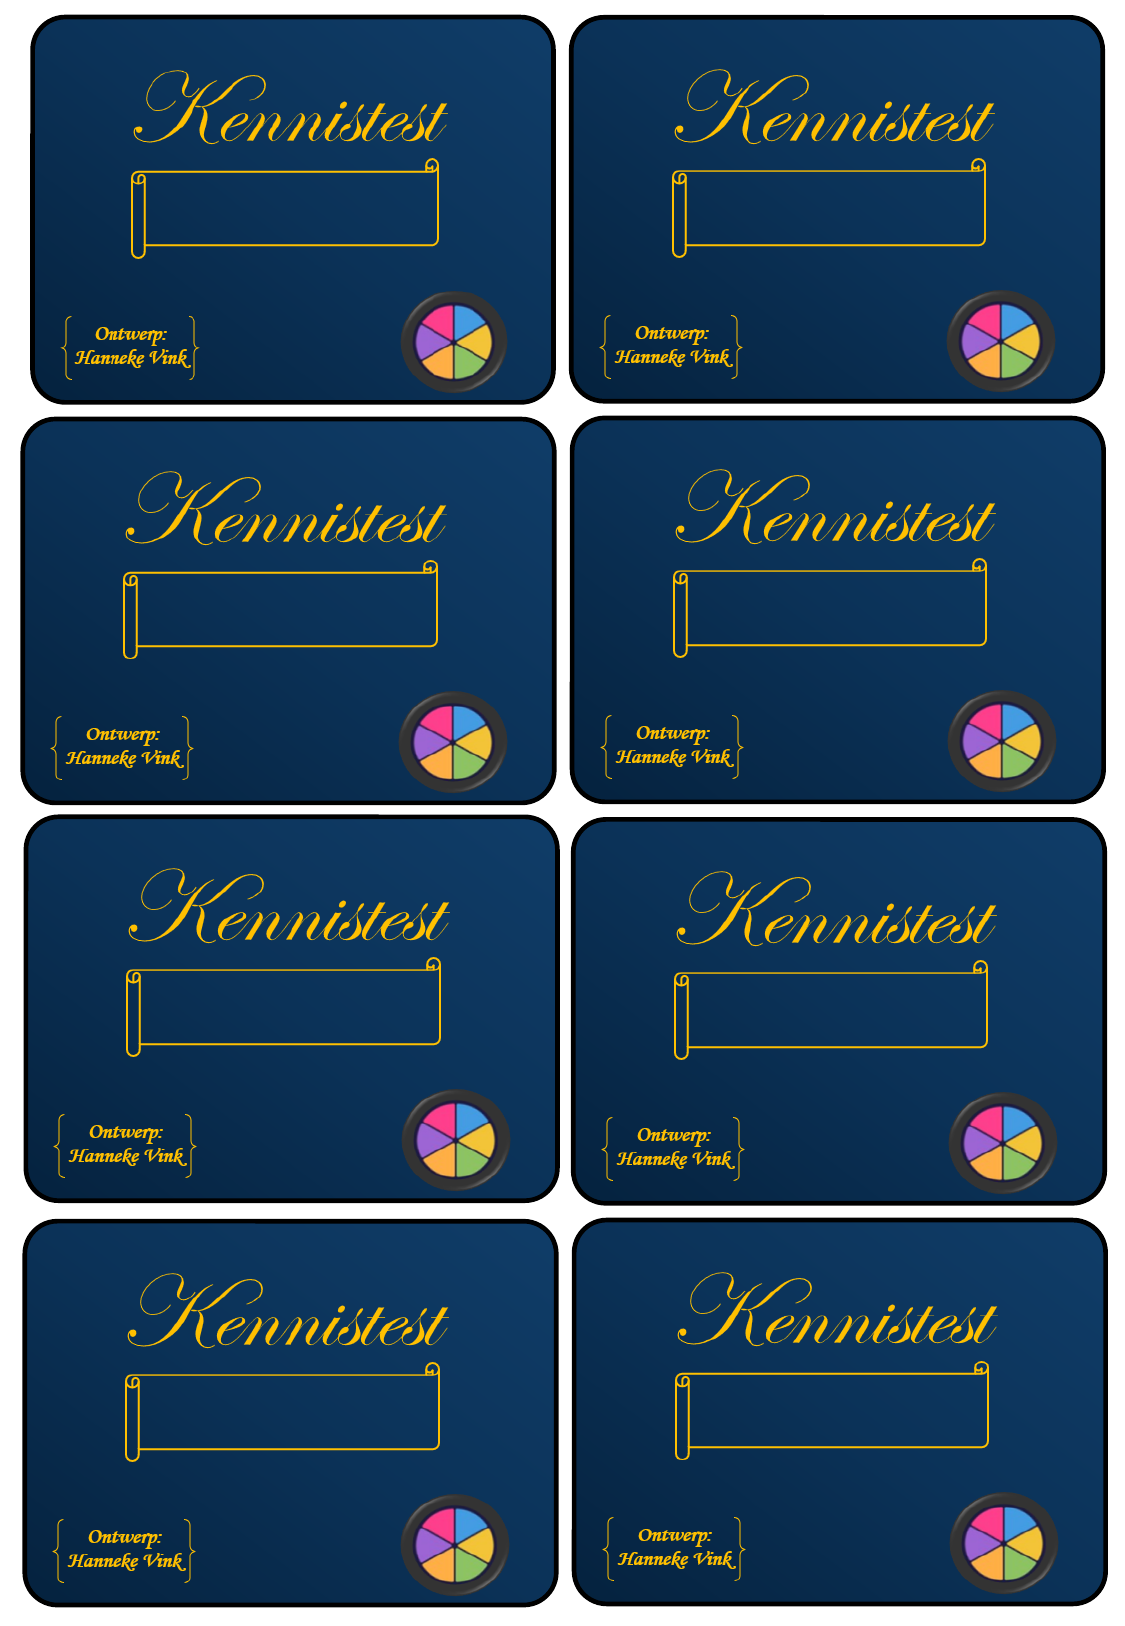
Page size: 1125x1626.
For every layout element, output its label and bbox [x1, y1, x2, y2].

text_box [21, 1242, 549, 1609]
text_box [24, 815, 559, 1202]
text_box [600, 1217, 1111, 1600]
text_box [598, 415, 1109, 799]
text_box [600, 816, 1110, 1200]
text_box [18, 20, 544, 407]
text_box [31, 15, 555, 404]
text_box [598, 14, 1108, 398]
text_box [21, 417, 556, 804]
text_box [572, 818, 1106, 1205]
text_box [20, 838, 551, 1209]
text_box [19, 440, 547, 807]
text_box [571, 416, 1105, 803]
text_box [23, 1220, 558, 1607]
text_box [570, 16, 1104, 403]
text_box [573, 1218, 1107, 1605]
